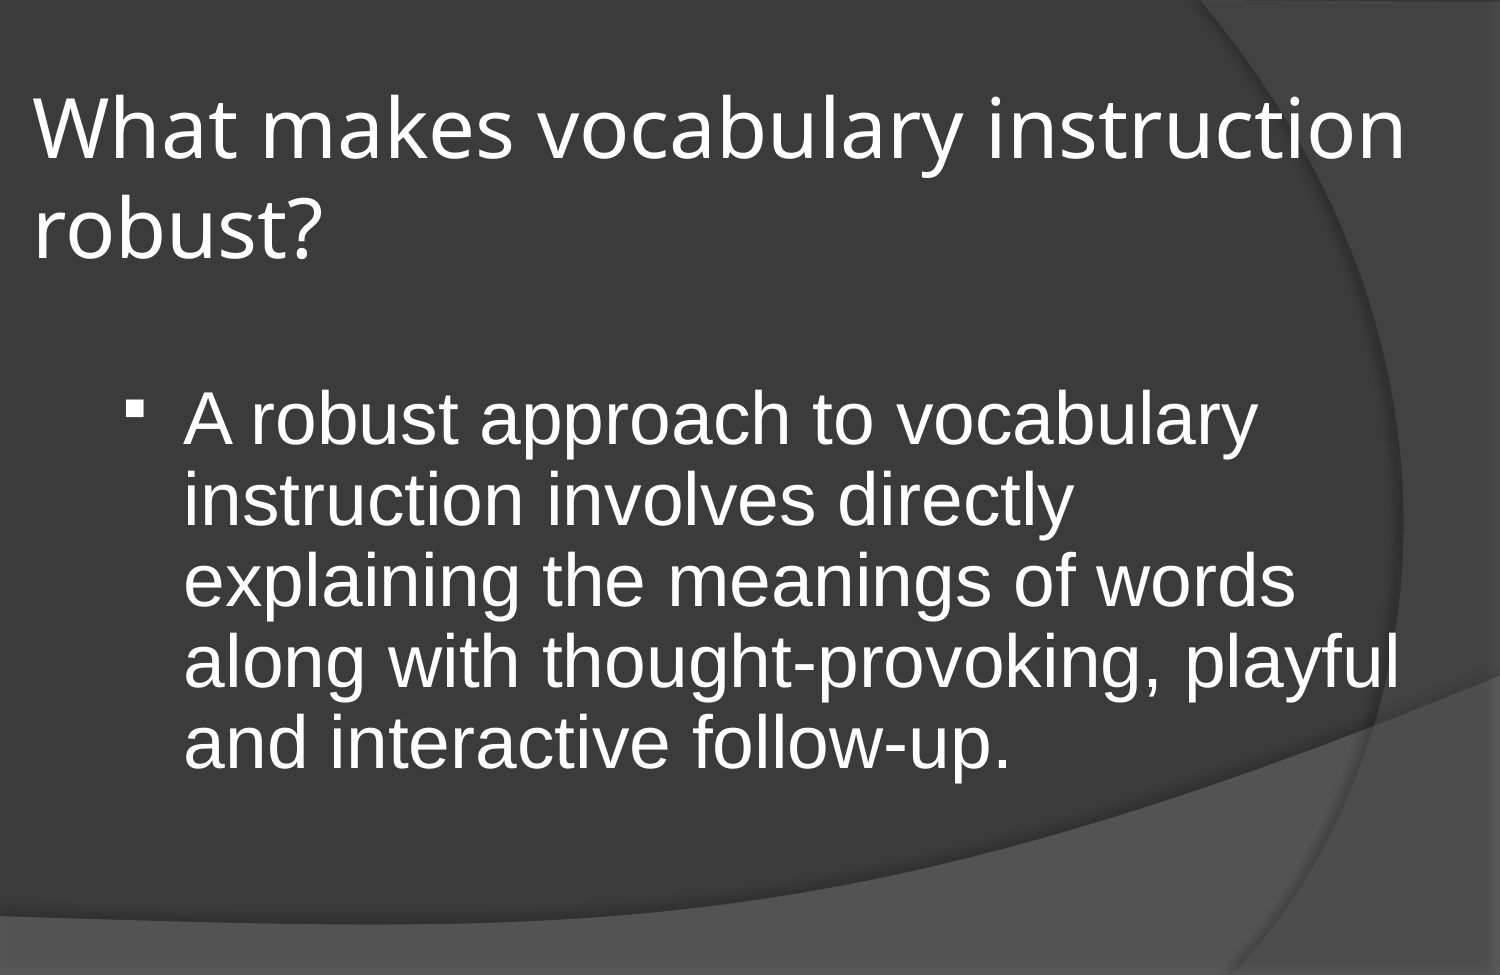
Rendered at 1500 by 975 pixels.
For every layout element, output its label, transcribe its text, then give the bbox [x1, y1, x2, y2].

list A robust approach to vocabulary instruction involves directly explaining the meanings of words along with thought-provoking, playful and interactive follow-up. [99, 287, 1451, 876]
title What makes vocabulary instruction robust? [24, 49, 1438, 301]
